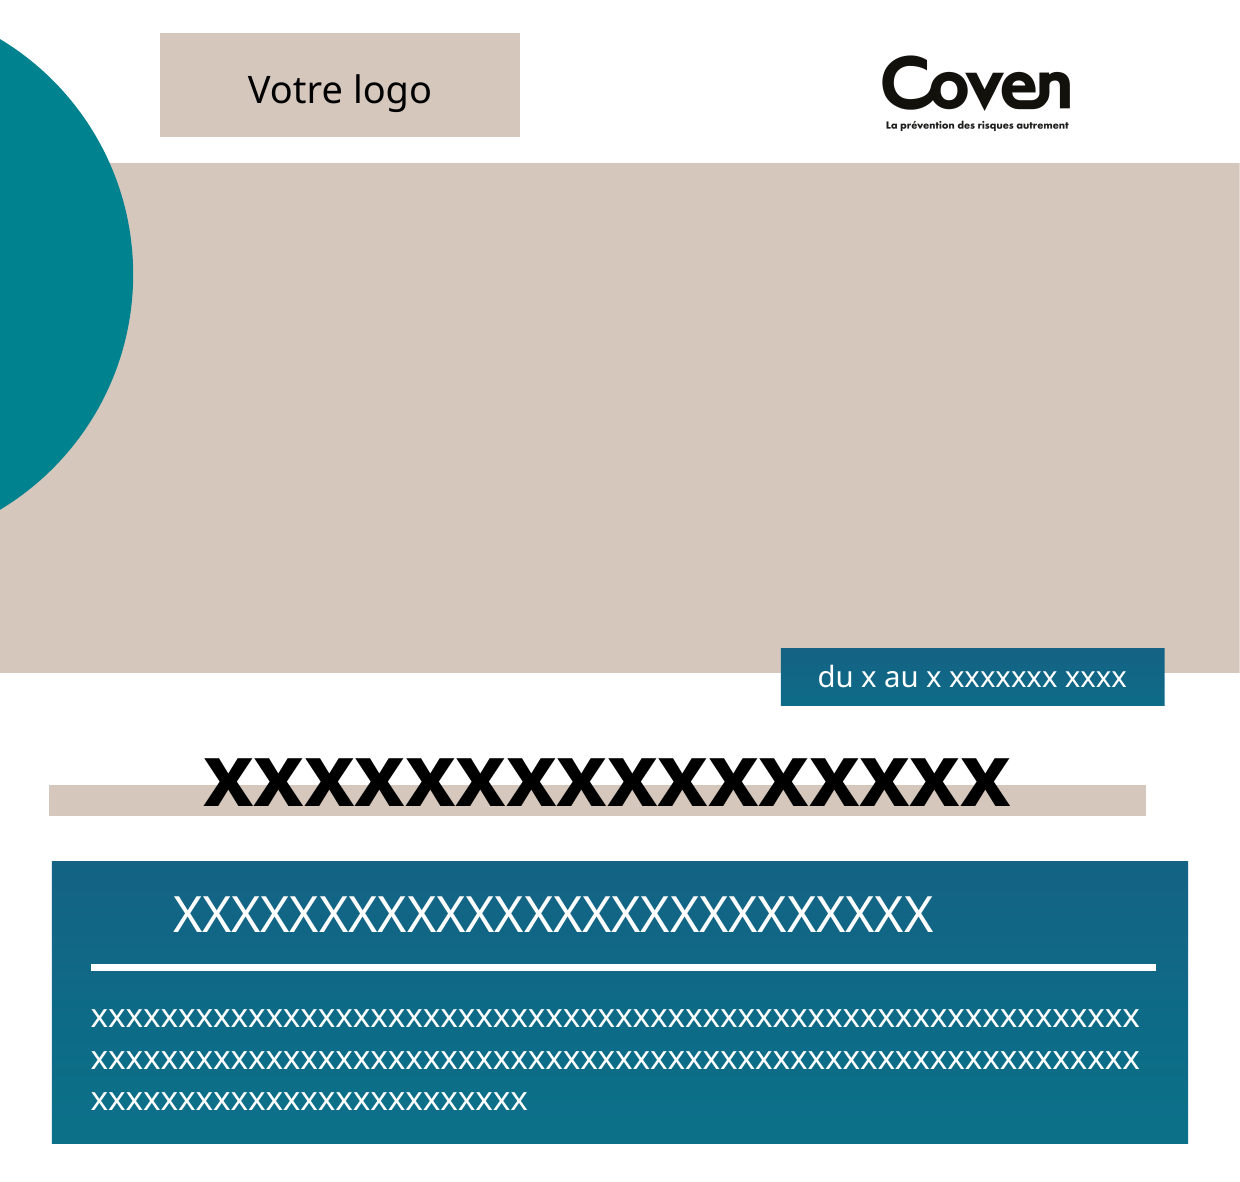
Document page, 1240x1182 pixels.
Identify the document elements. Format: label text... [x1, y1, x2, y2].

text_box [0, 0, 134, 550]
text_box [48, 785, 1146, 817]
text_box [780, 694, 1165, 706]
text_box [821, 32, 1124, 149]
text_box XXXXXXXXXXXXXXXXXXXXXXXXXX [173, 892, 1067, 943]
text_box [160, 32, 521, 138]
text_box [0, 162, 1240, 674]
text_box xxxxxxxxxxxxxxxxxxxxxxxxxxxxxxxxxxxxxxxxxxxxxxxxxxxxxxxxxxxxxxxxxxxxxxxxxxxxxxxxxxxxxxxxxxxxxxxxxxxxxxxxxxxxxxxxxxxxxxxxxxxxxxxxxxxxxxxxxxxxxxxxx [90, 992, 1157, 1118]
text_box [51, 861, 1189, 1144]
text_box xxxxxxxxxxxxxxxx [0, 721, 1215, 824]
text_box du x au x xxxxxxx xxxx [739, 685, 1206, 694]
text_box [90, 963, 1157, 972]
